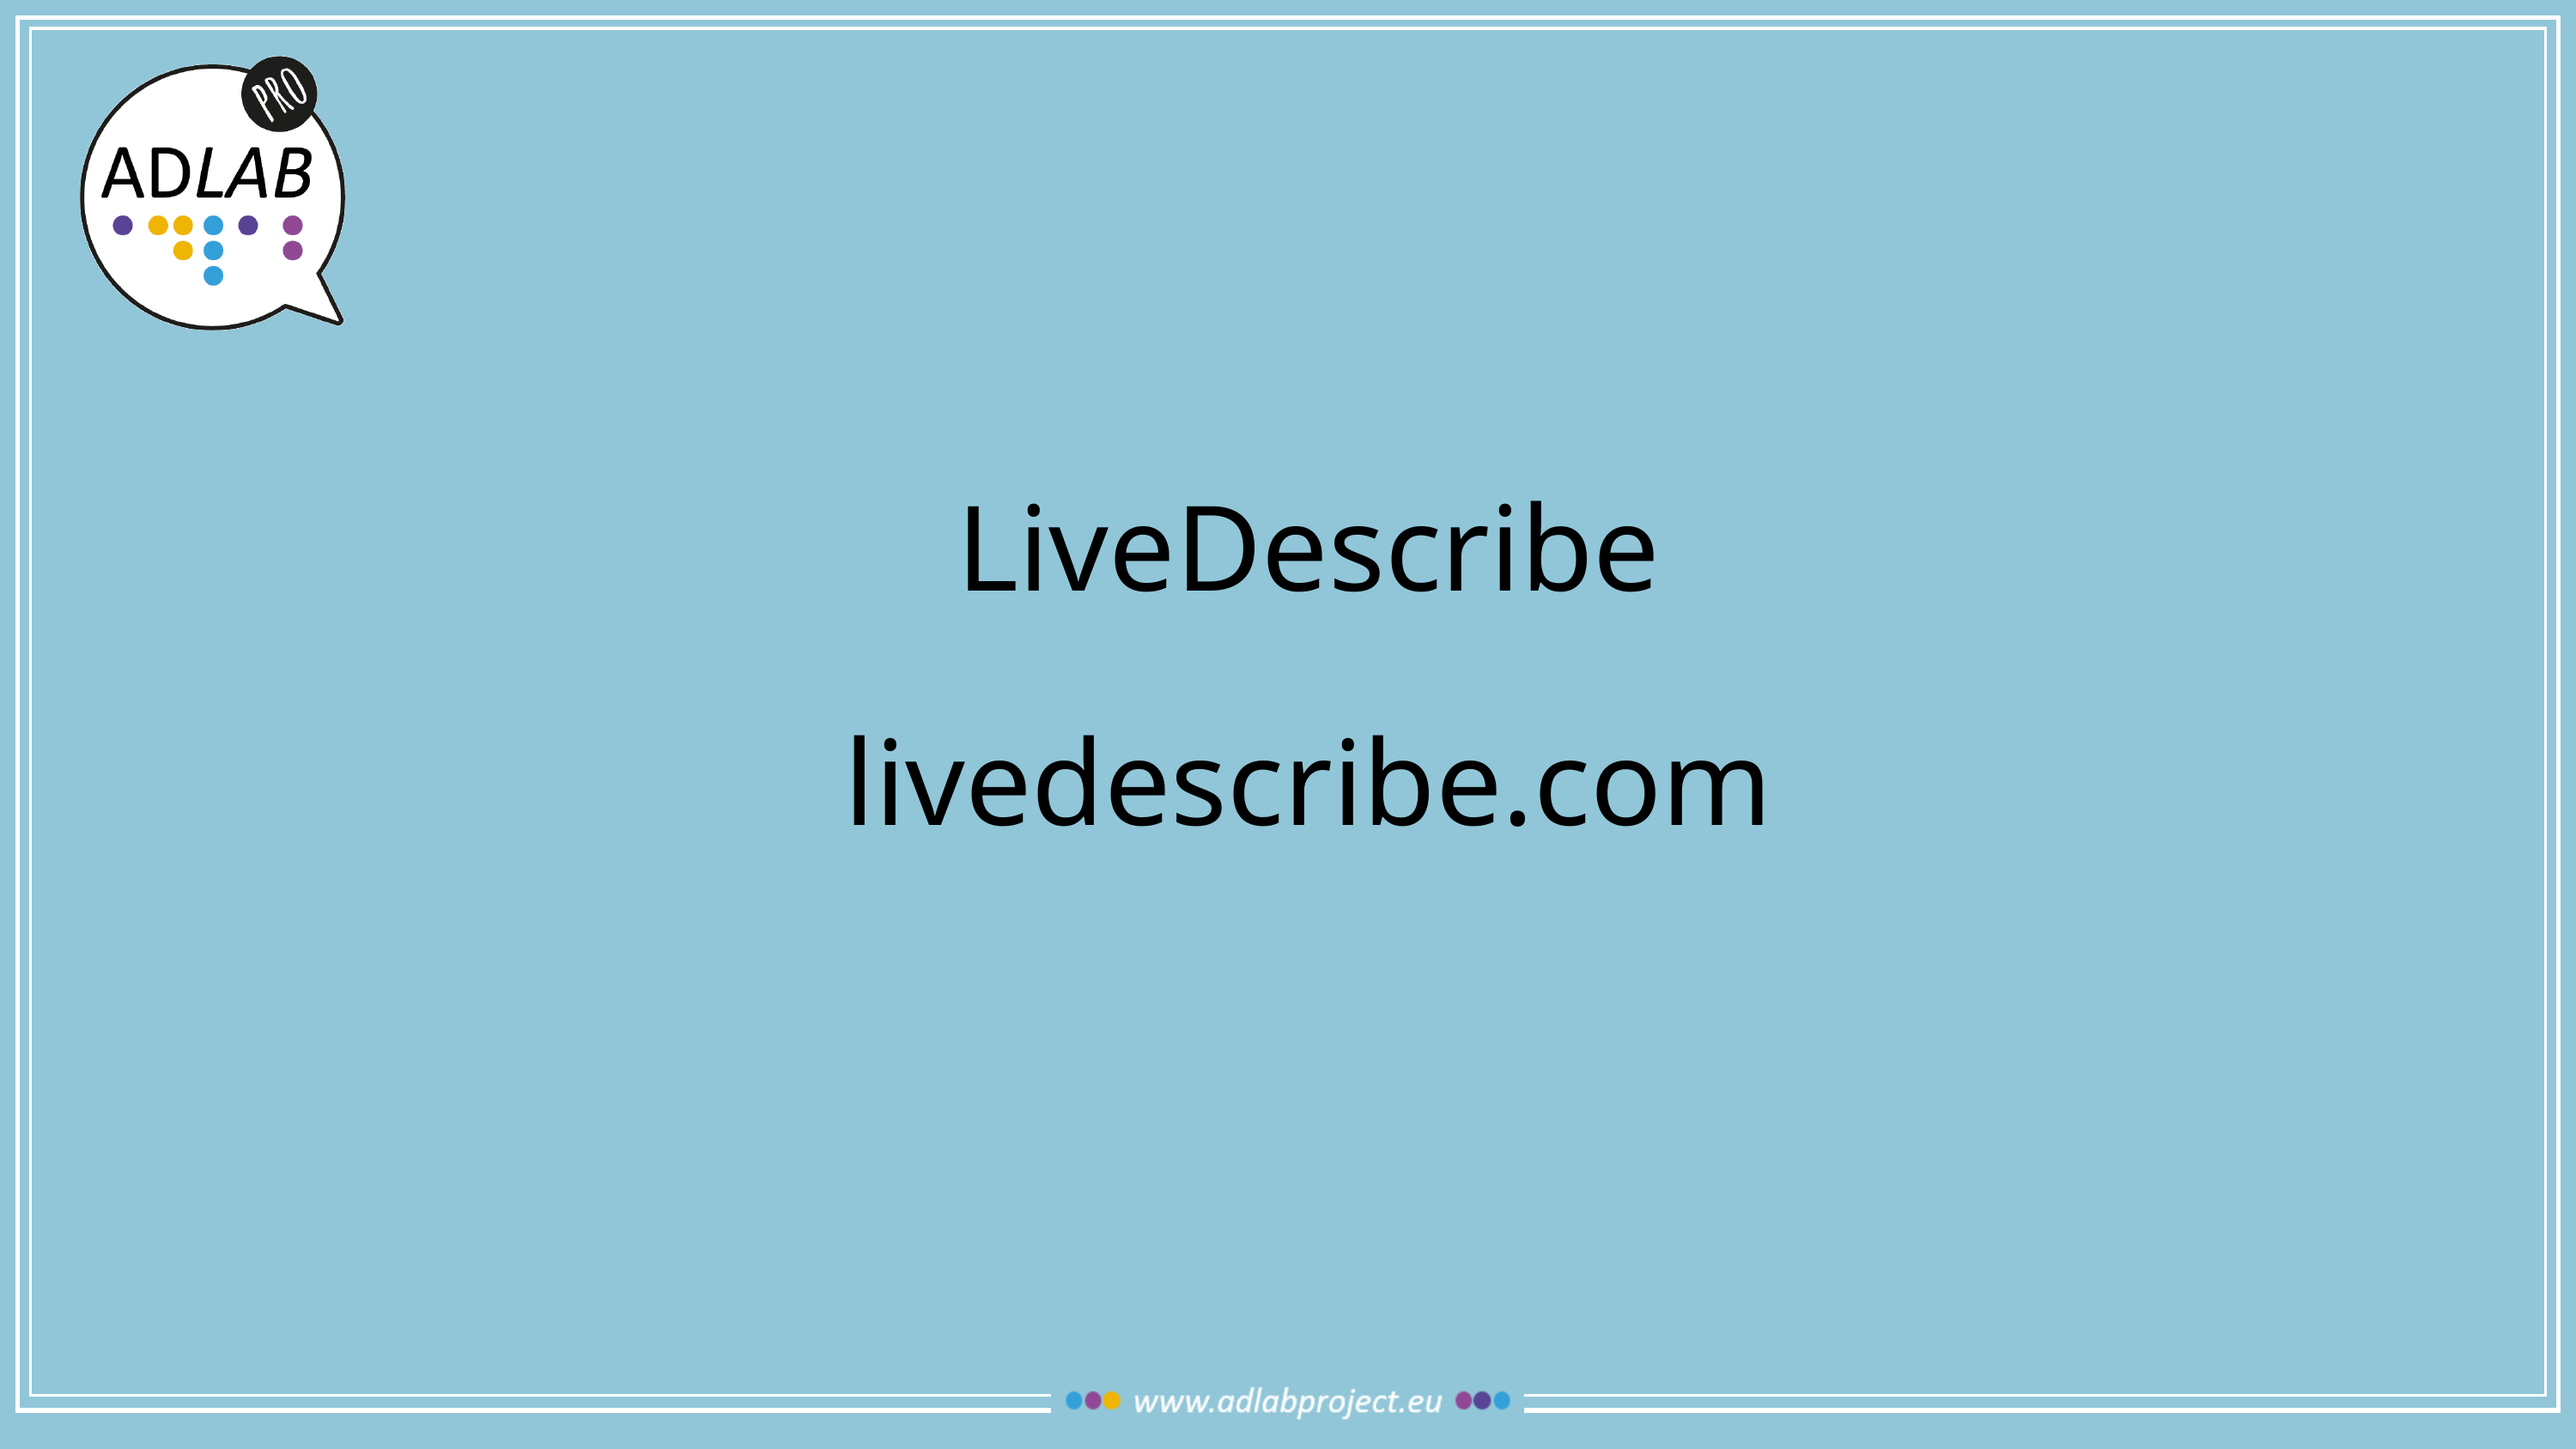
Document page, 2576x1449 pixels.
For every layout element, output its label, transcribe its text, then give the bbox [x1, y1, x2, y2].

picture [72, 49, 353, 330]
picture [1051, 1378, 1524, 1429]
list LiveDescribe livedescribe.com [150, 396, 2467, 565]
